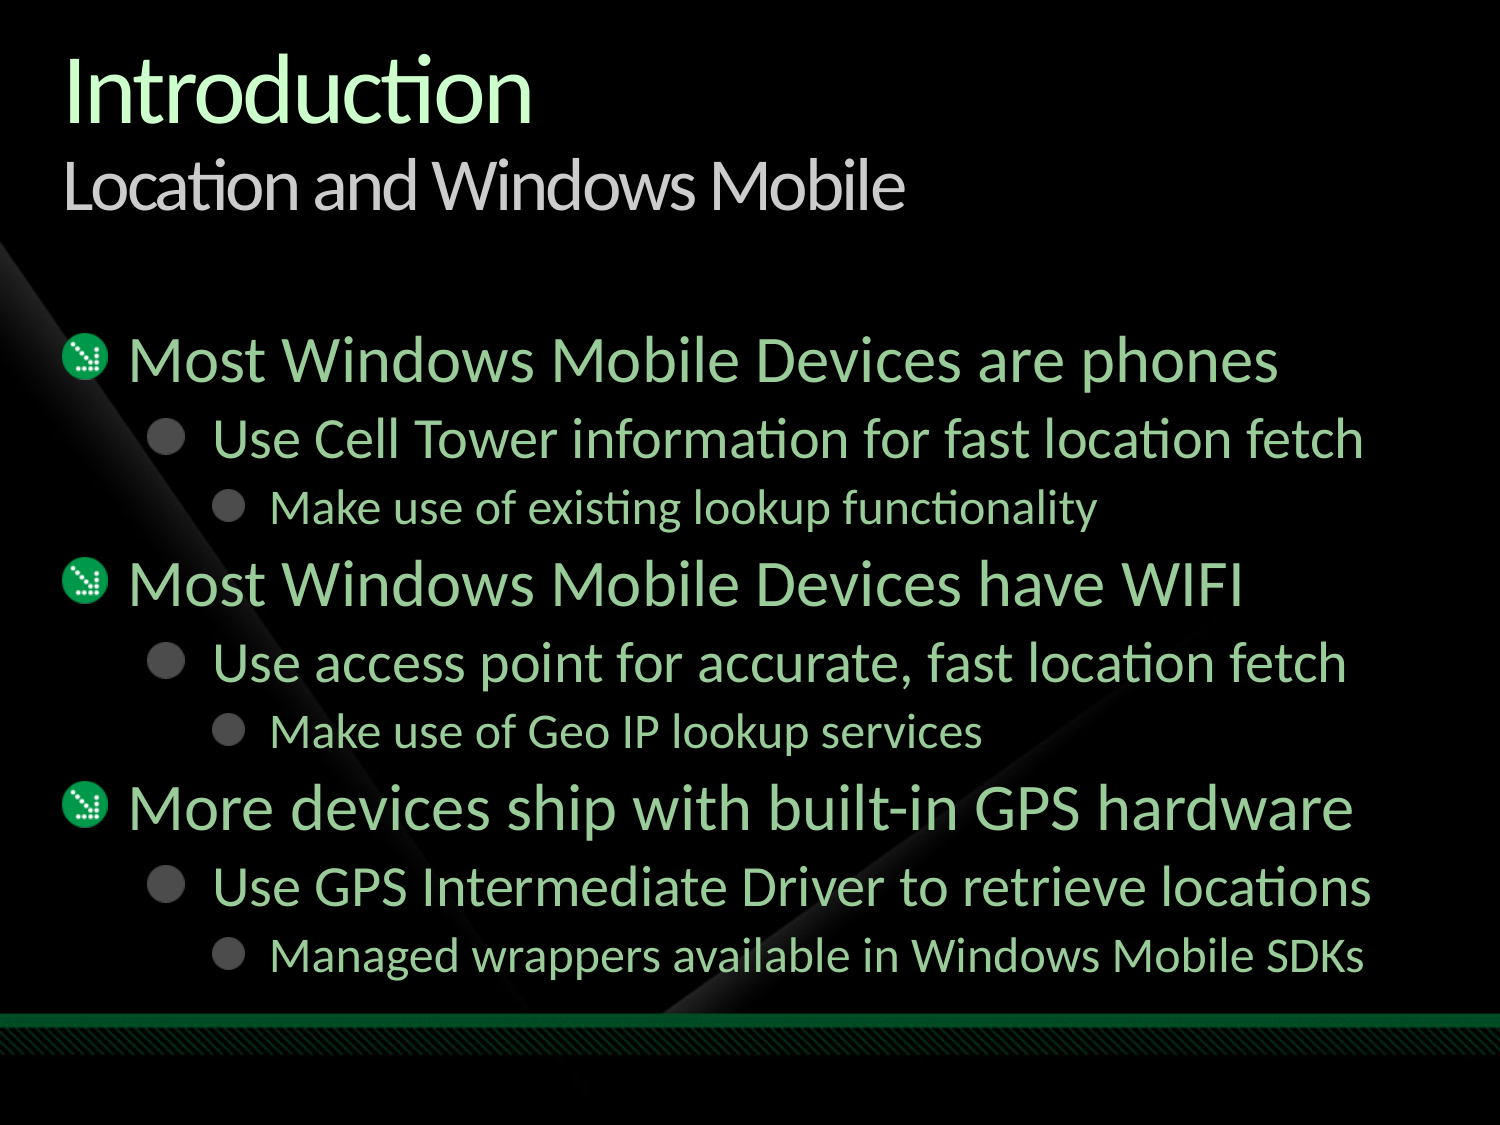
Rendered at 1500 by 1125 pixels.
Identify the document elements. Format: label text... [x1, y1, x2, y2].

title Introduction Location and Windows Mobile [62, 37, 1438, 229]
list Most Windows Mobile Devices are phones Use Cell Tower information for fast location fetch Make use of existing lookup functionality Most Windows Mobile Devices have WIFI Use access point for accurate, fast location fetch Make use of Geo IP lookup services More devices ship with built-in GPS hardware Use GPS Intermediate Driver to retrieve locations Managed wrappers available in Windows Mobile SDKs [62, 231, 1438, 980]
picture [0, 0, 1500, 1125]
